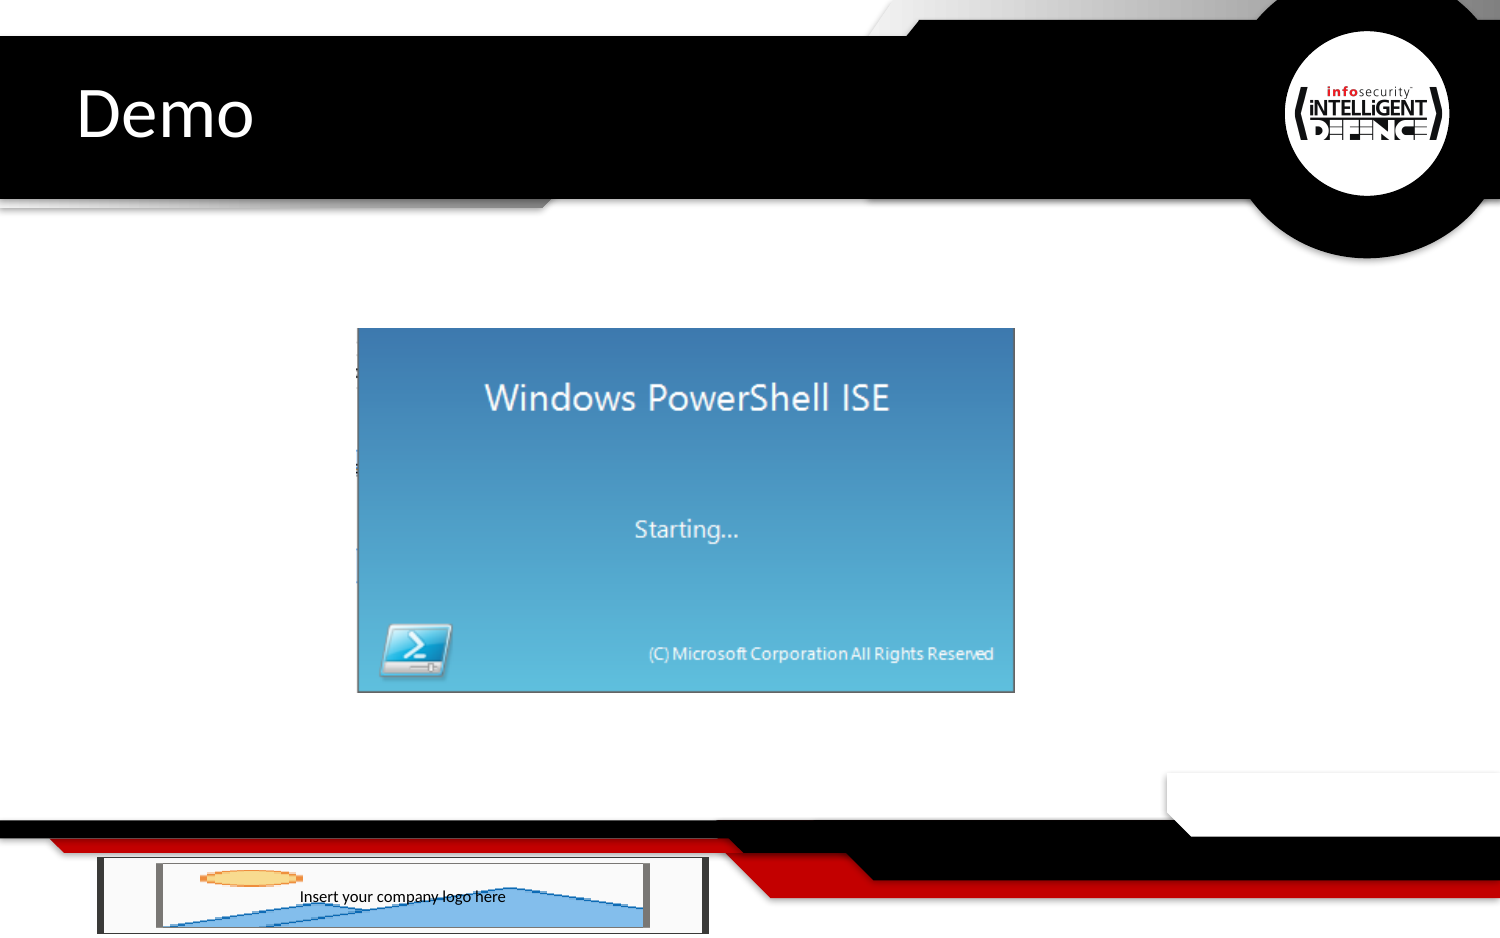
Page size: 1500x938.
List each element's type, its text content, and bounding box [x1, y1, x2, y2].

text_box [355, 327, 1015, 693]
picture [74, 853, 732, 938]
title Demo [76, 38, 1199, 195]
